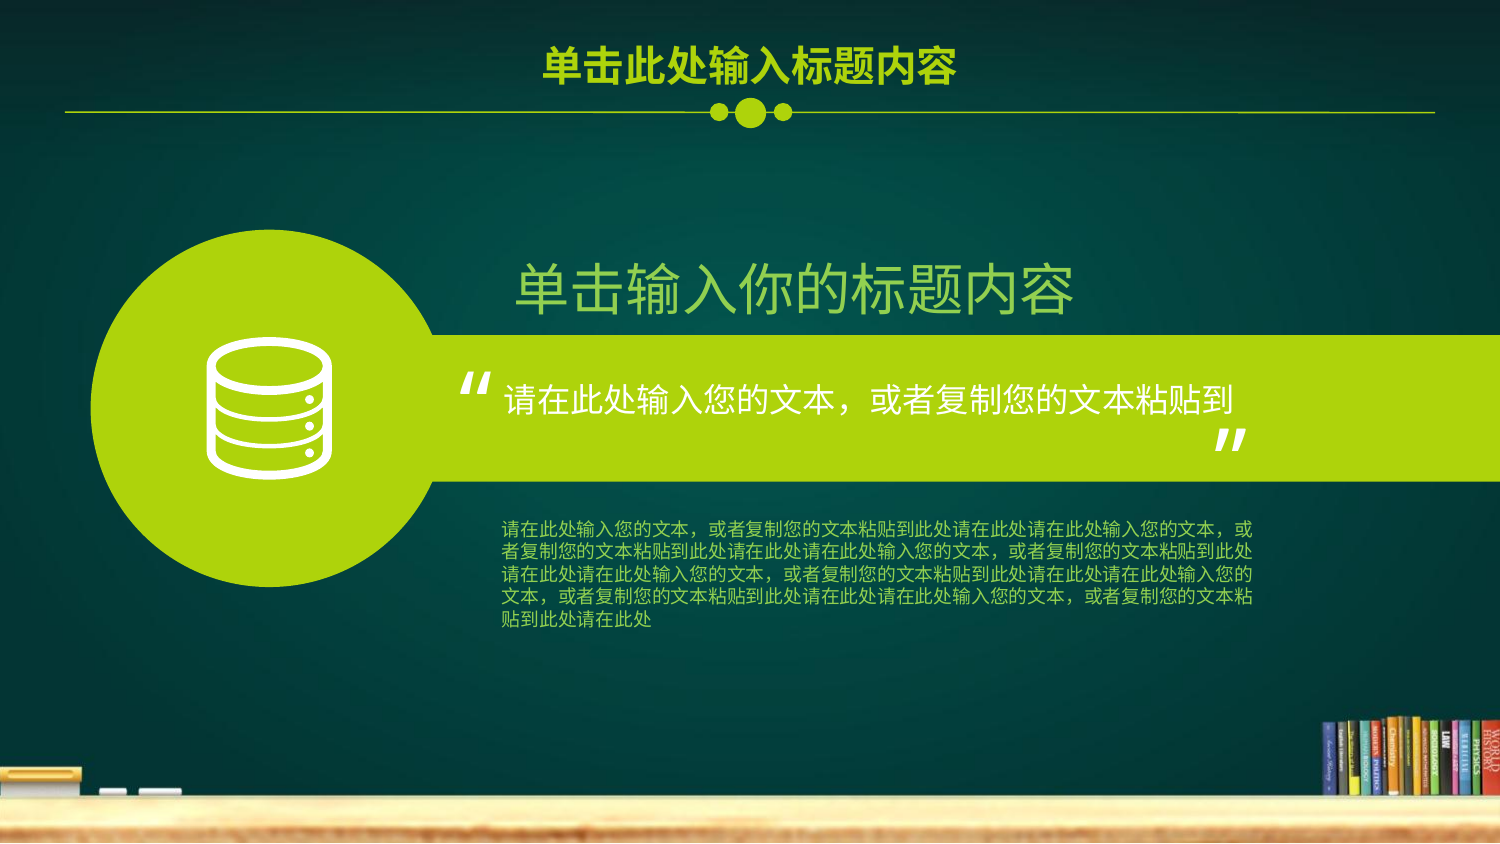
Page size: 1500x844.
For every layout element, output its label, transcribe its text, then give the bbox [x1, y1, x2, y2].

text_box 单击输入你的标题内容 [498, 247, 1091, 330]
text_box 单击此处输入标题内容 [526, 32, 974, 97]
text_box [431, 333, 1500, 484]
text_box 请在此处输入您的文本，或者复制您的文本粘贴到此处请在此处请在此处输入您的文本，或者复制您的文本粘贴到此处请在此处请在此处输入您的文本，或者复制您的文本粘贴到此处请在此处请在此处输入您的文本，或者复制您的文本粘贴到此处请在此处请在此处输入您的文本，或者复制您的文本粘贴到此处请在此处请在此处输入您的文本，或者复制您的文本粘贴到此处请在此处 [487, 509, 1271, 638]
text_box 请在此处输入您的文本，或者复制您的文本粘贴到 [508, 371, 1257, 427]
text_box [206, 336, 333, 480]
picture [0, 0, 1500, 844]
text_box [91, 230, 444, 587]
text_box ” [1199, 395, 1263, 509]
text_box “ [444, 338, 508, 463]
